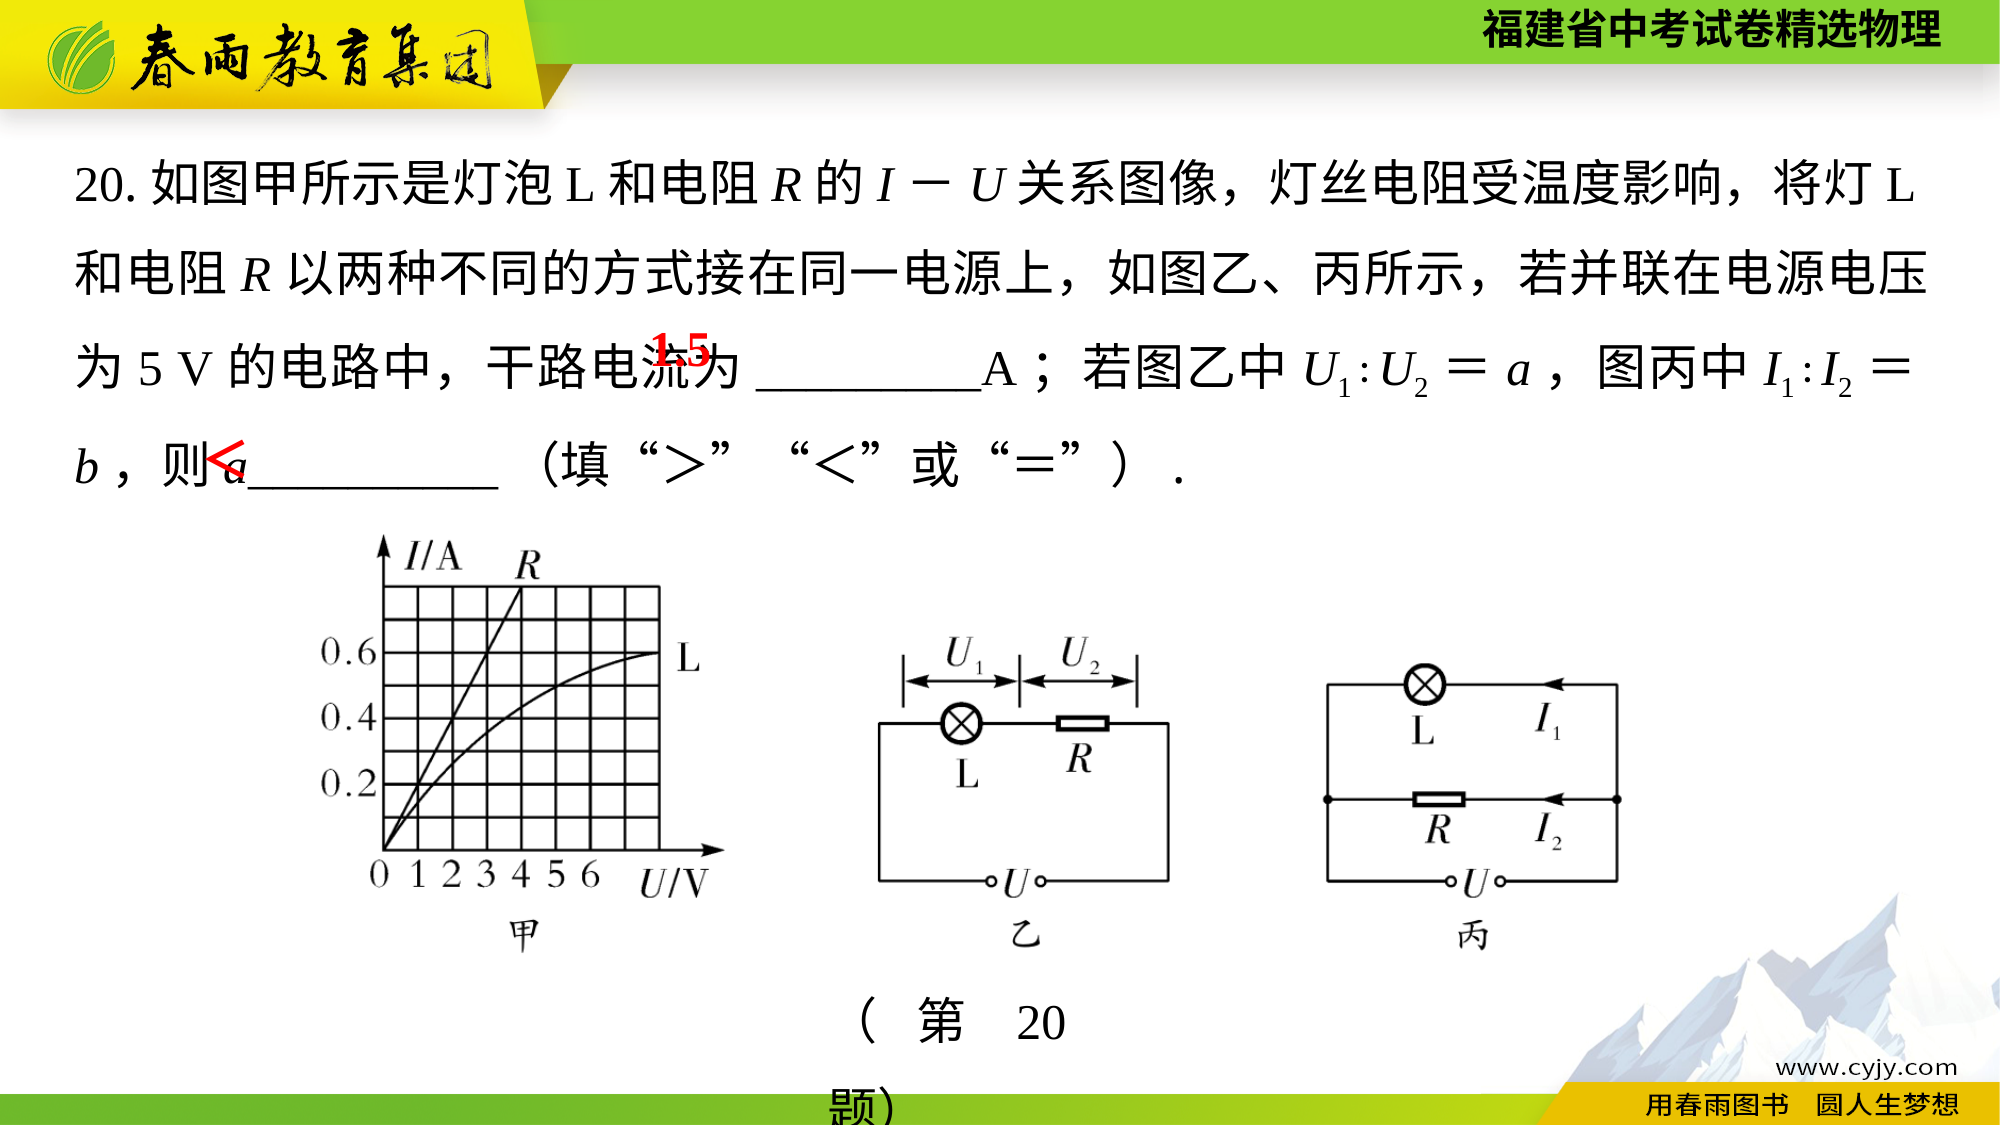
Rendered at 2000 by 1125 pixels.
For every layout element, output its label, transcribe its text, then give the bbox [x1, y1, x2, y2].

picture [0, 0, 2000, 1125]
text_box 1.5 [634, 309, 727, 385]
text_box （第20题） [813, 978, 1093, 1057]
text_box ＜ [185, 420, 316, 496]
